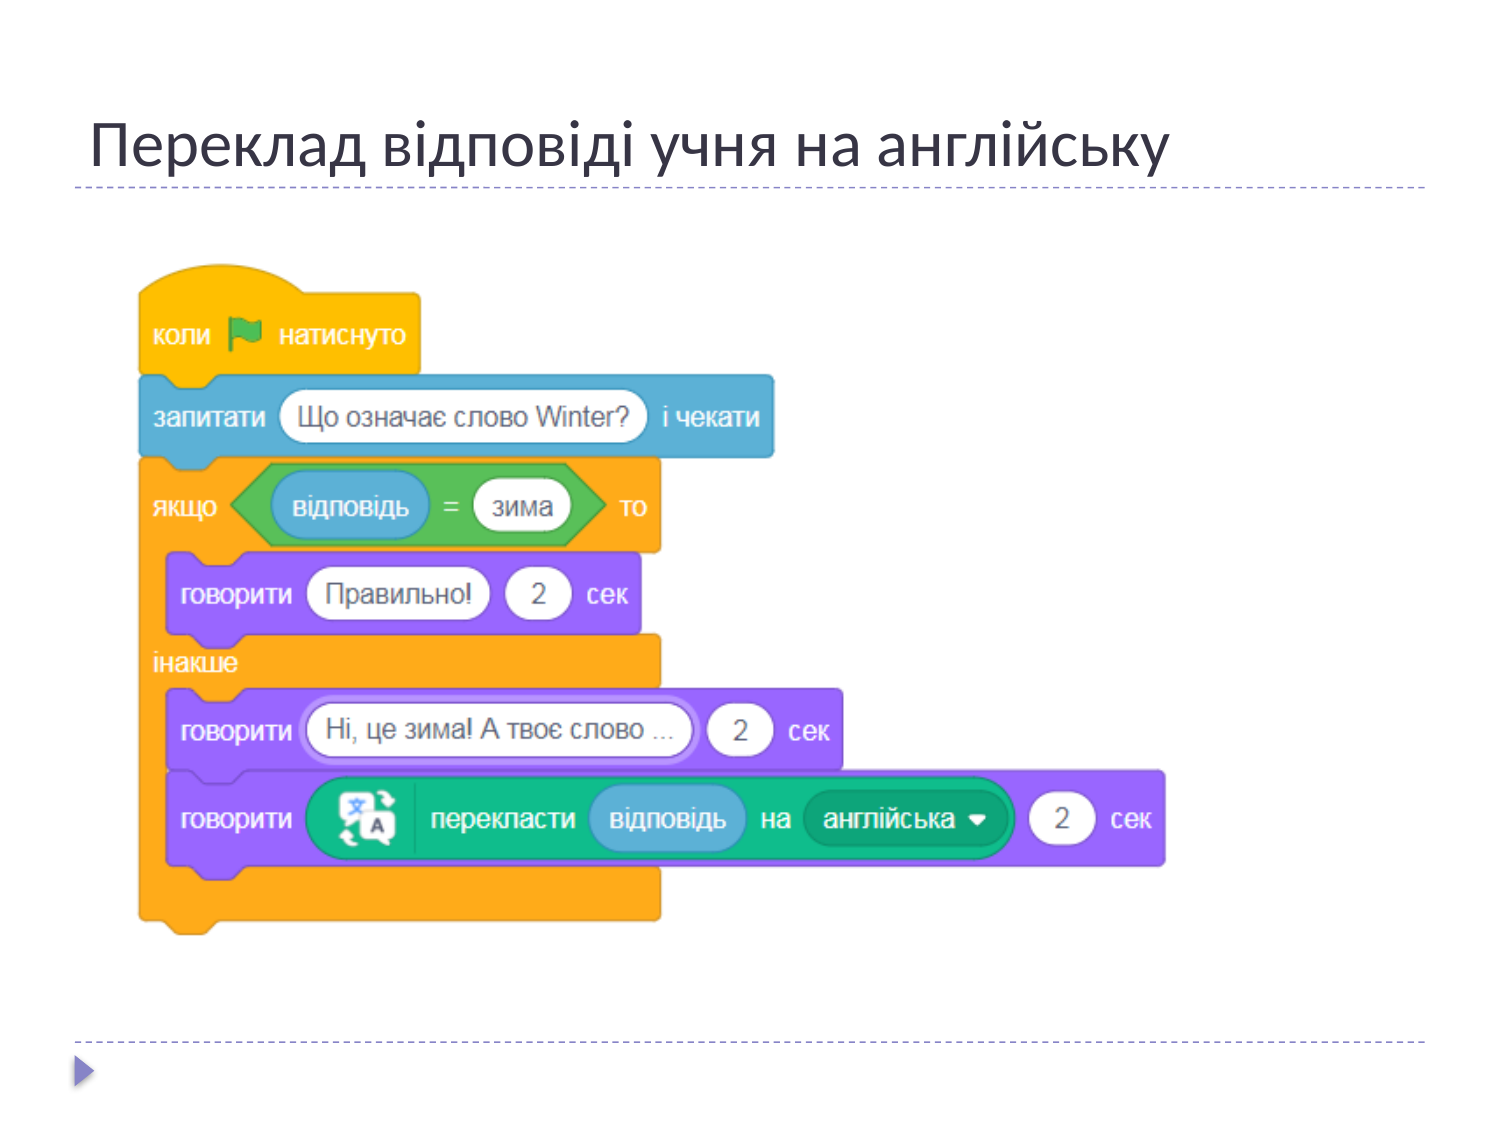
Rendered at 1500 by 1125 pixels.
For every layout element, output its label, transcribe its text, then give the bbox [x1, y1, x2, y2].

picture [127, 250, 1182, 960]
title Переклад відповіді учня на англійську [75, 24, 1425, 188]
